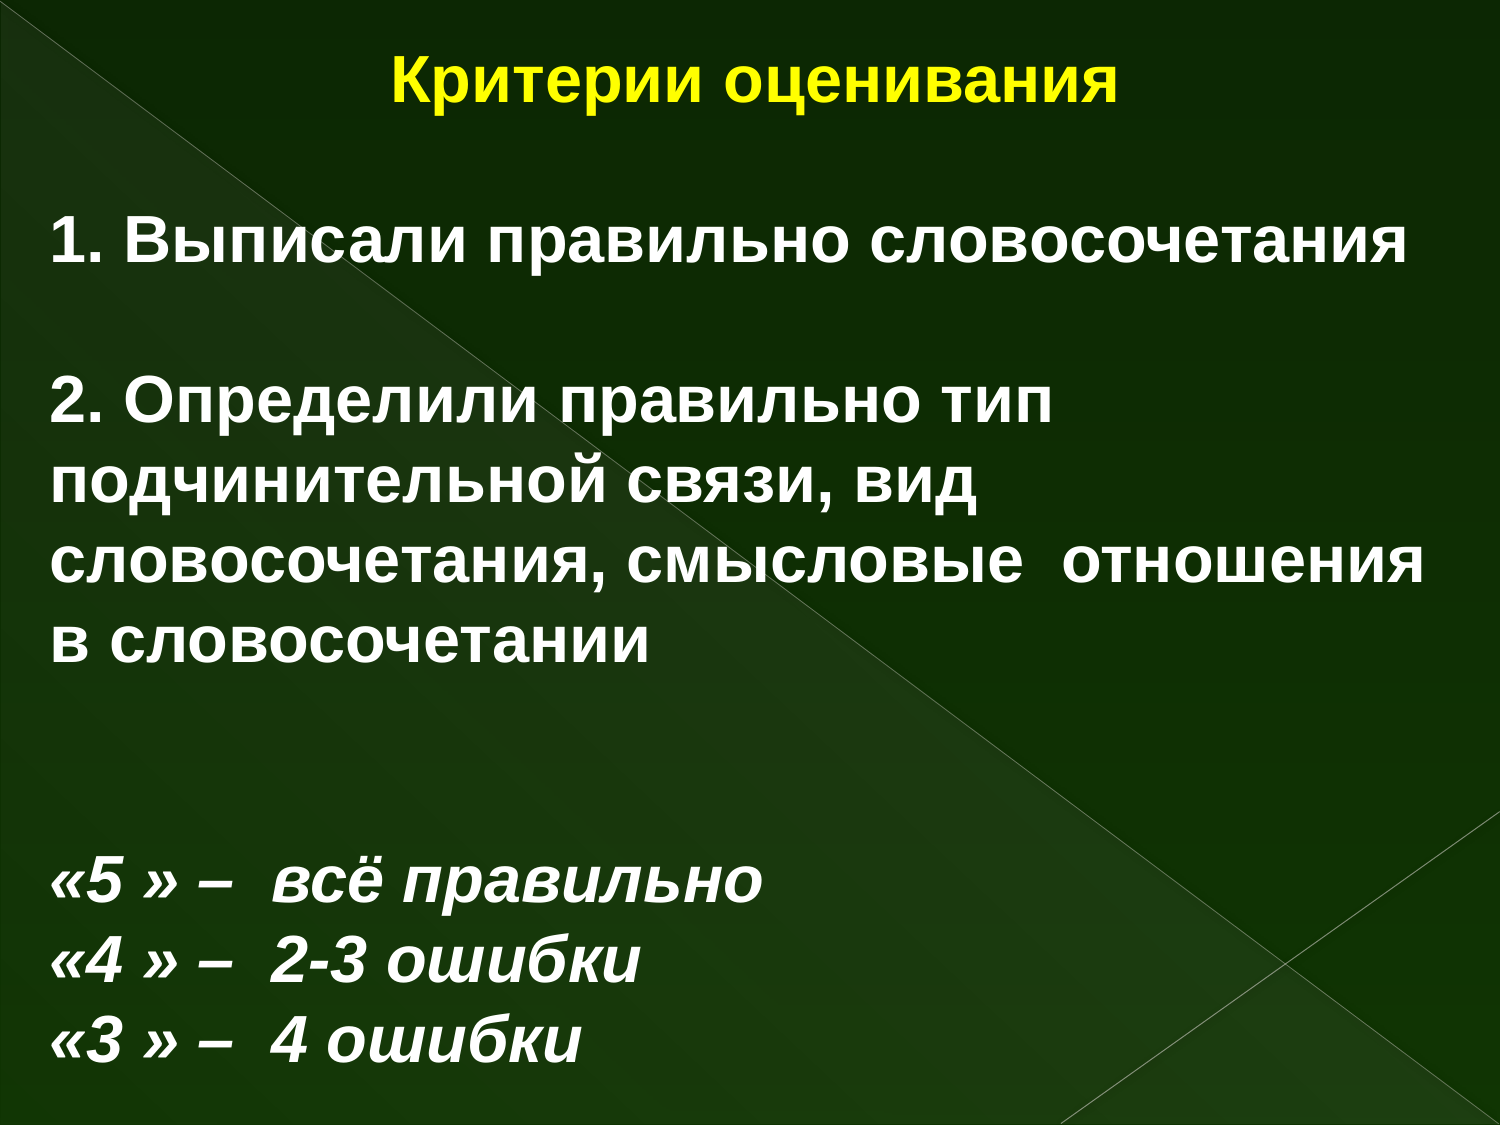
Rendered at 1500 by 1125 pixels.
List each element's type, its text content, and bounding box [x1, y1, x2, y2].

text_box Критерии оценивания 1. Выписали правильно словосочетания 2. Определили правильно тип подчинительной связи, вид словосочетания, смысловые отношения в словосочетании «5 » – всё правильно «4 » – 2-3 ошибки «3 » – 4 ошибки [35, 28, 1477, 1084]
